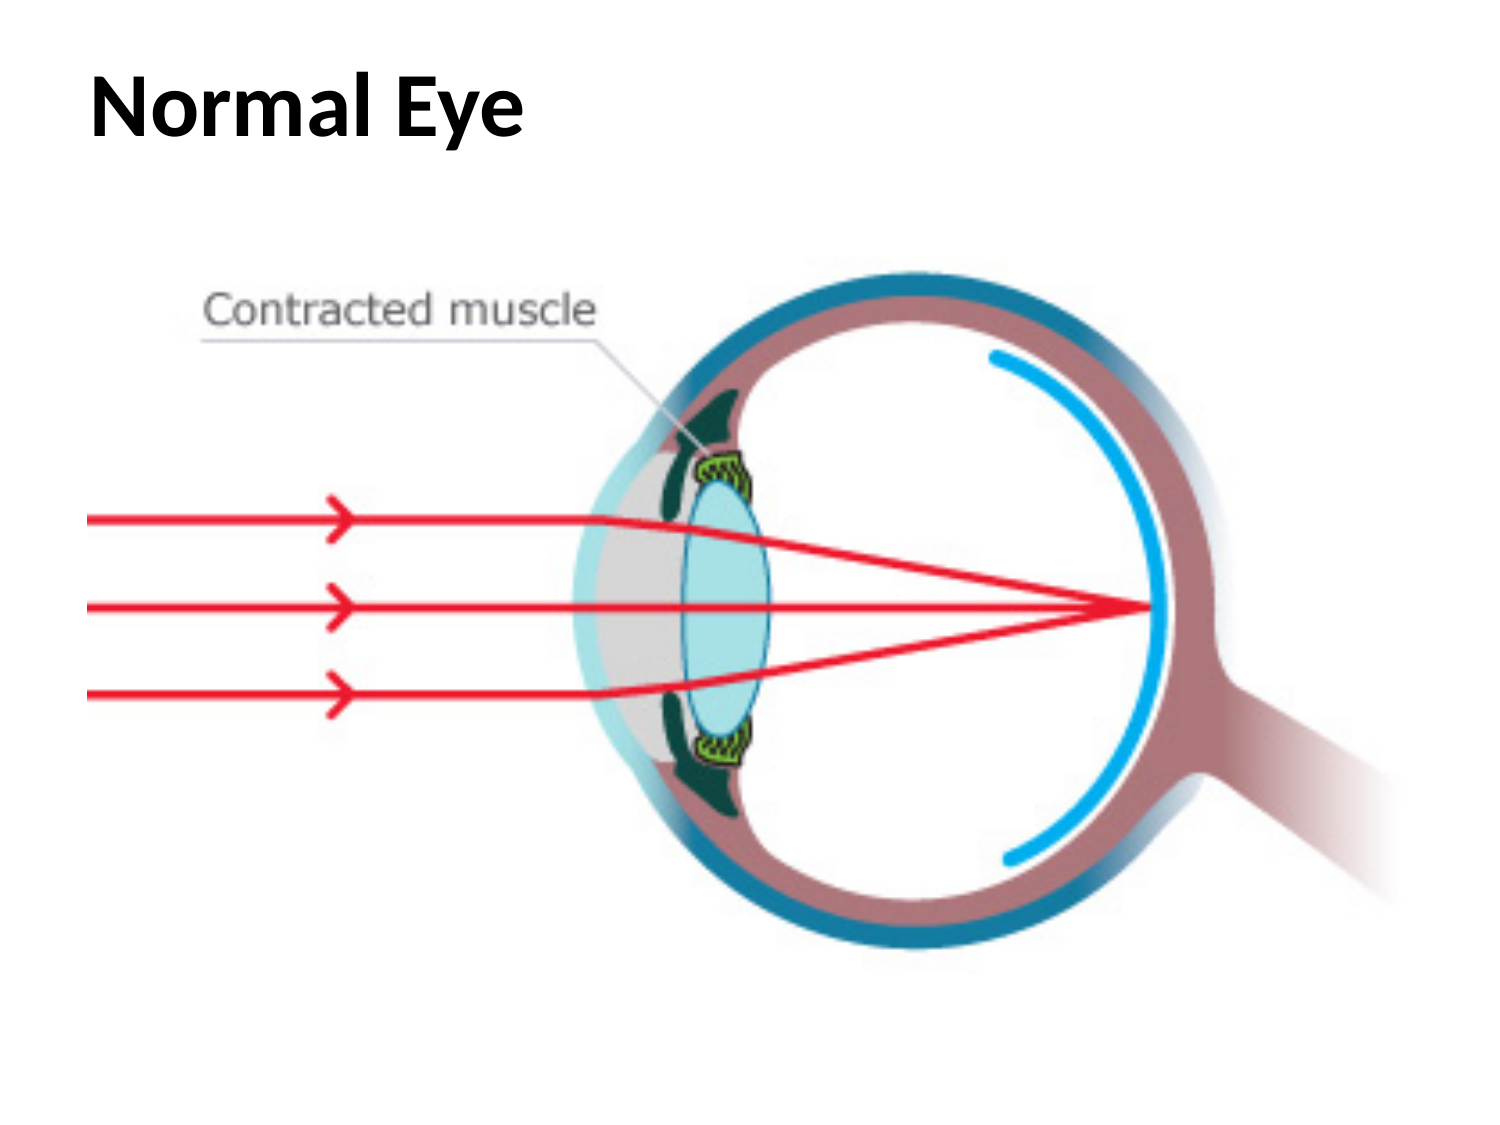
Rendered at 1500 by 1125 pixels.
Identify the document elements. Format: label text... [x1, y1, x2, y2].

picture [87, 197, 1413, 1001]
text_box Normal Eye [74, 37, 988, 163]
